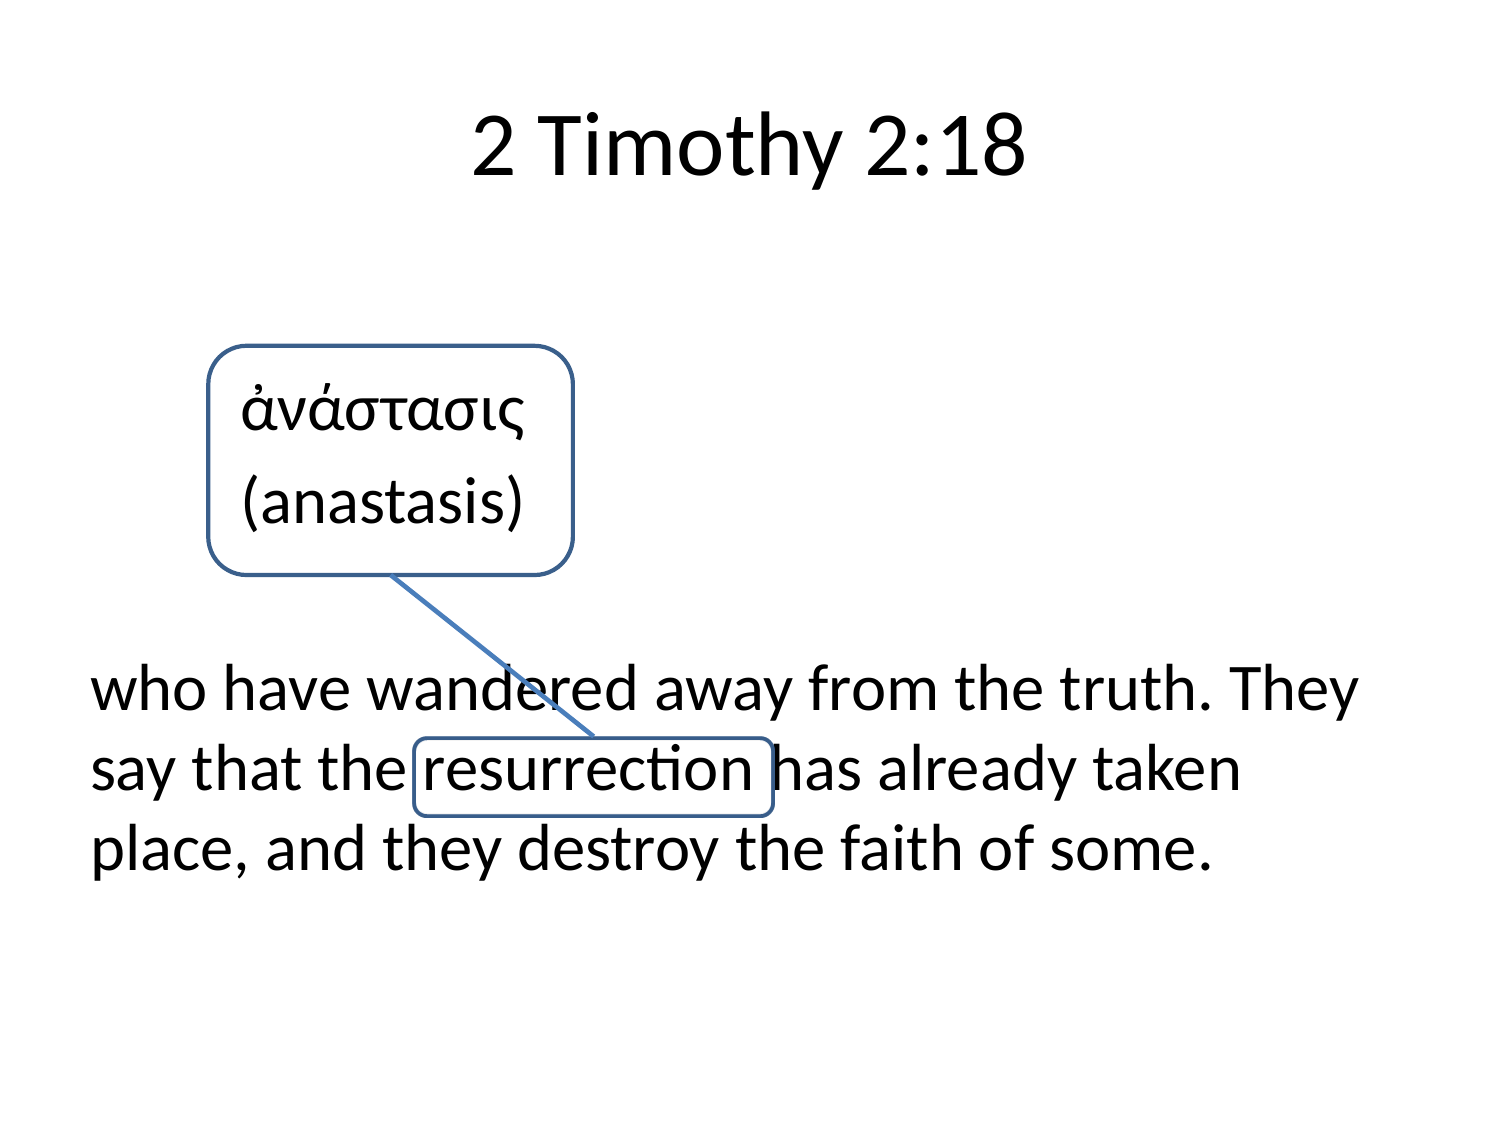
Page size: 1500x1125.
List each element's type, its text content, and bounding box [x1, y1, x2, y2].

title 2 Timothy 2:18 [75, 45, 1425, 233]
picture [412, 736, 775, 818]
list ἀνάστασις (anastasis) who have wandered away from the truth. They say that the resurrection has already taken place, and they destroy the faith of some. [75, 262, 1425, 1005]
text_box [206, 343, 575, 578]
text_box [390, 574, 594, 737]
